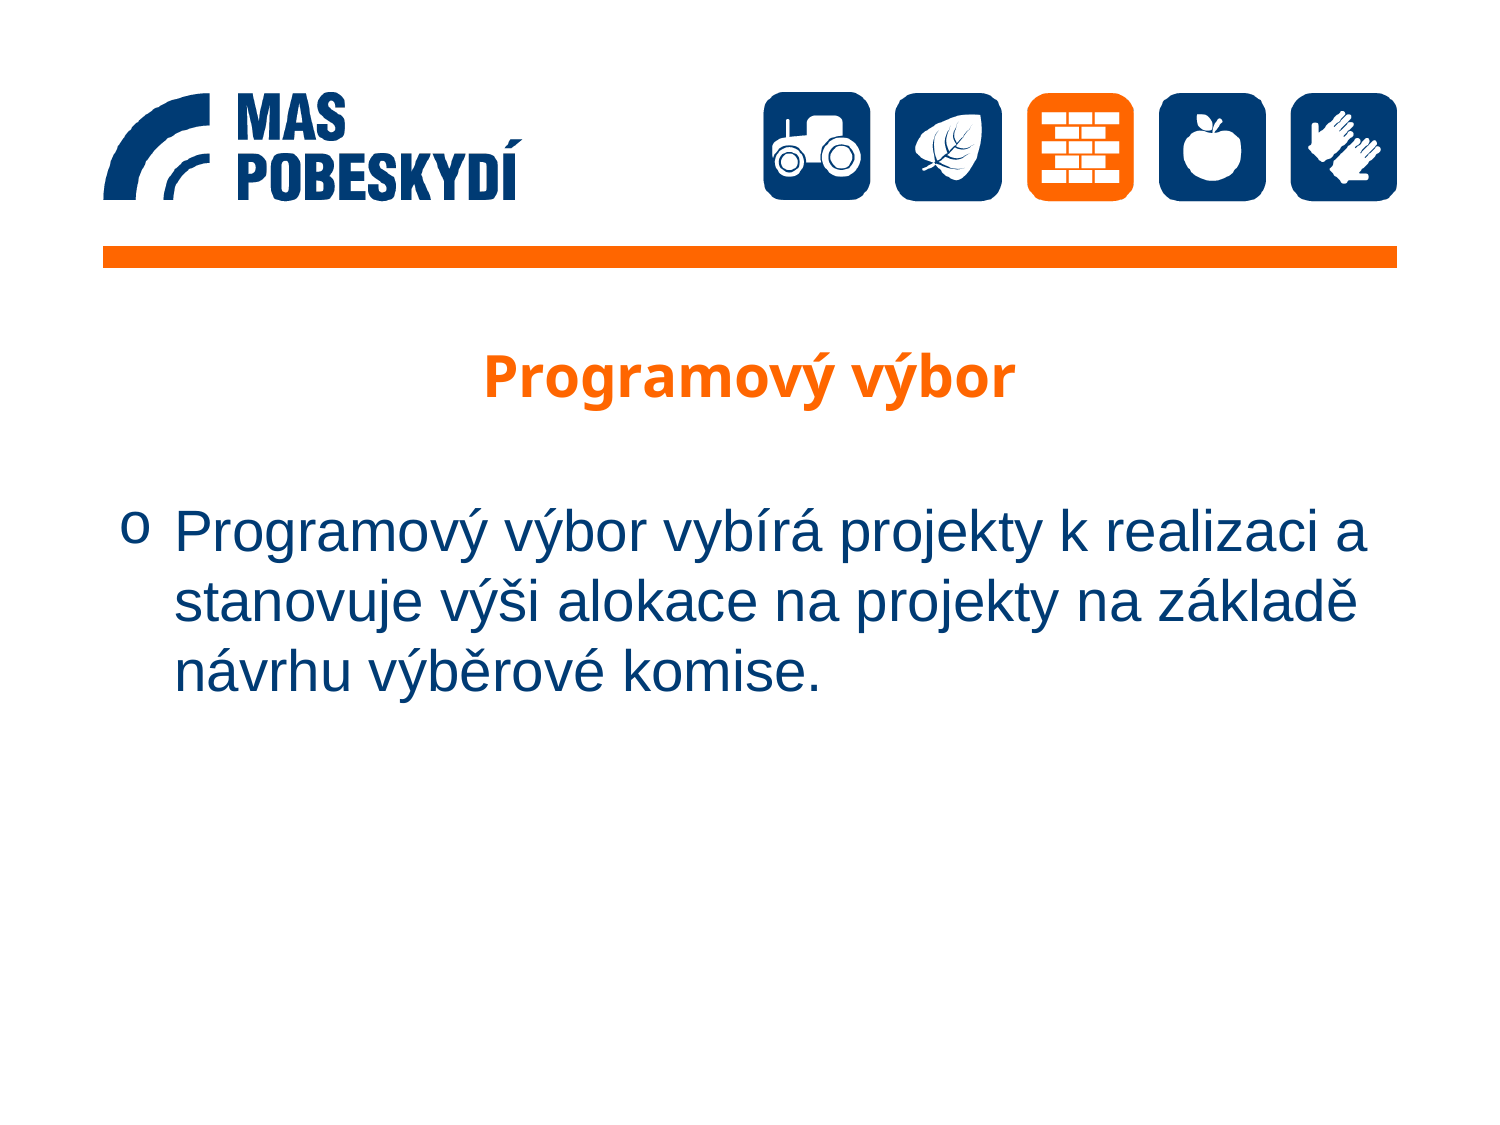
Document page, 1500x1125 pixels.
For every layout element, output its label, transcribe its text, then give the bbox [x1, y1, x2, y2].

picture [103, 92, 1397, 268]
subtitle Programový výbor vybírá projekty k realizaci a stanovuje výši alokace na projekty na základě návrhu výběrové komise. [103, 486, 1397, 1030]
title Programový výbor [103, 328, 1397, 418]
